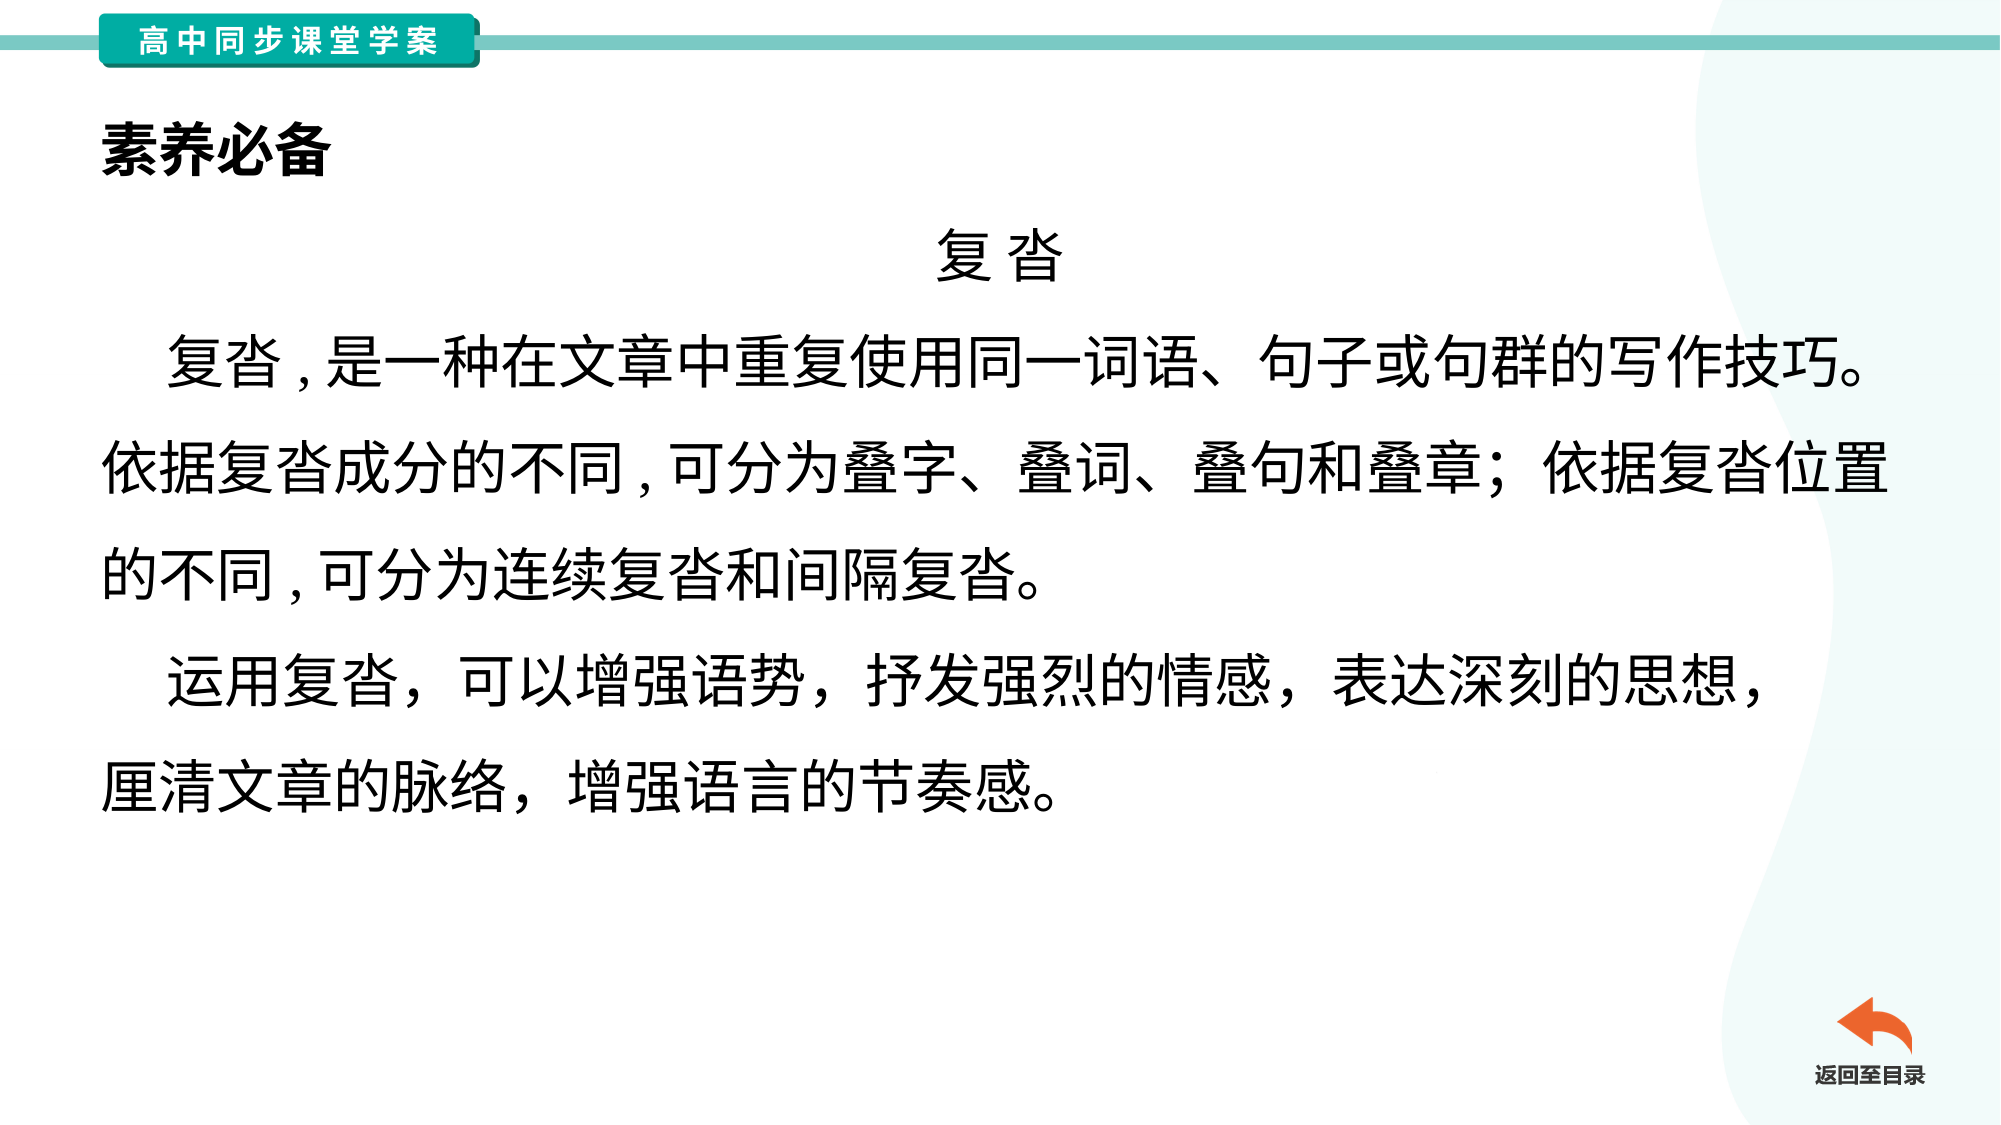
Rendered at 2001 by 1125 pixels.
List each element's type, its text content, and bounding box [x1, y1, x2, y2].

picture [0, 0, 2000, 1125]
text_box 素养必备 复 沓 复沓,是一种在文章中重复使用同一词语、句子或句群的写作技巧。 依据复沓成分的不同,可分为叠字、叠词、叠句和叠章；依据复沓位置 的不同,可分为连续复沓和间隔复沓。 运用复沓，可以增强语势，抒发强烈的情感，表达深刻的思想， 厘清文章的脉络，增强语言的节奏感。 [100, 76, 1899, 821]
